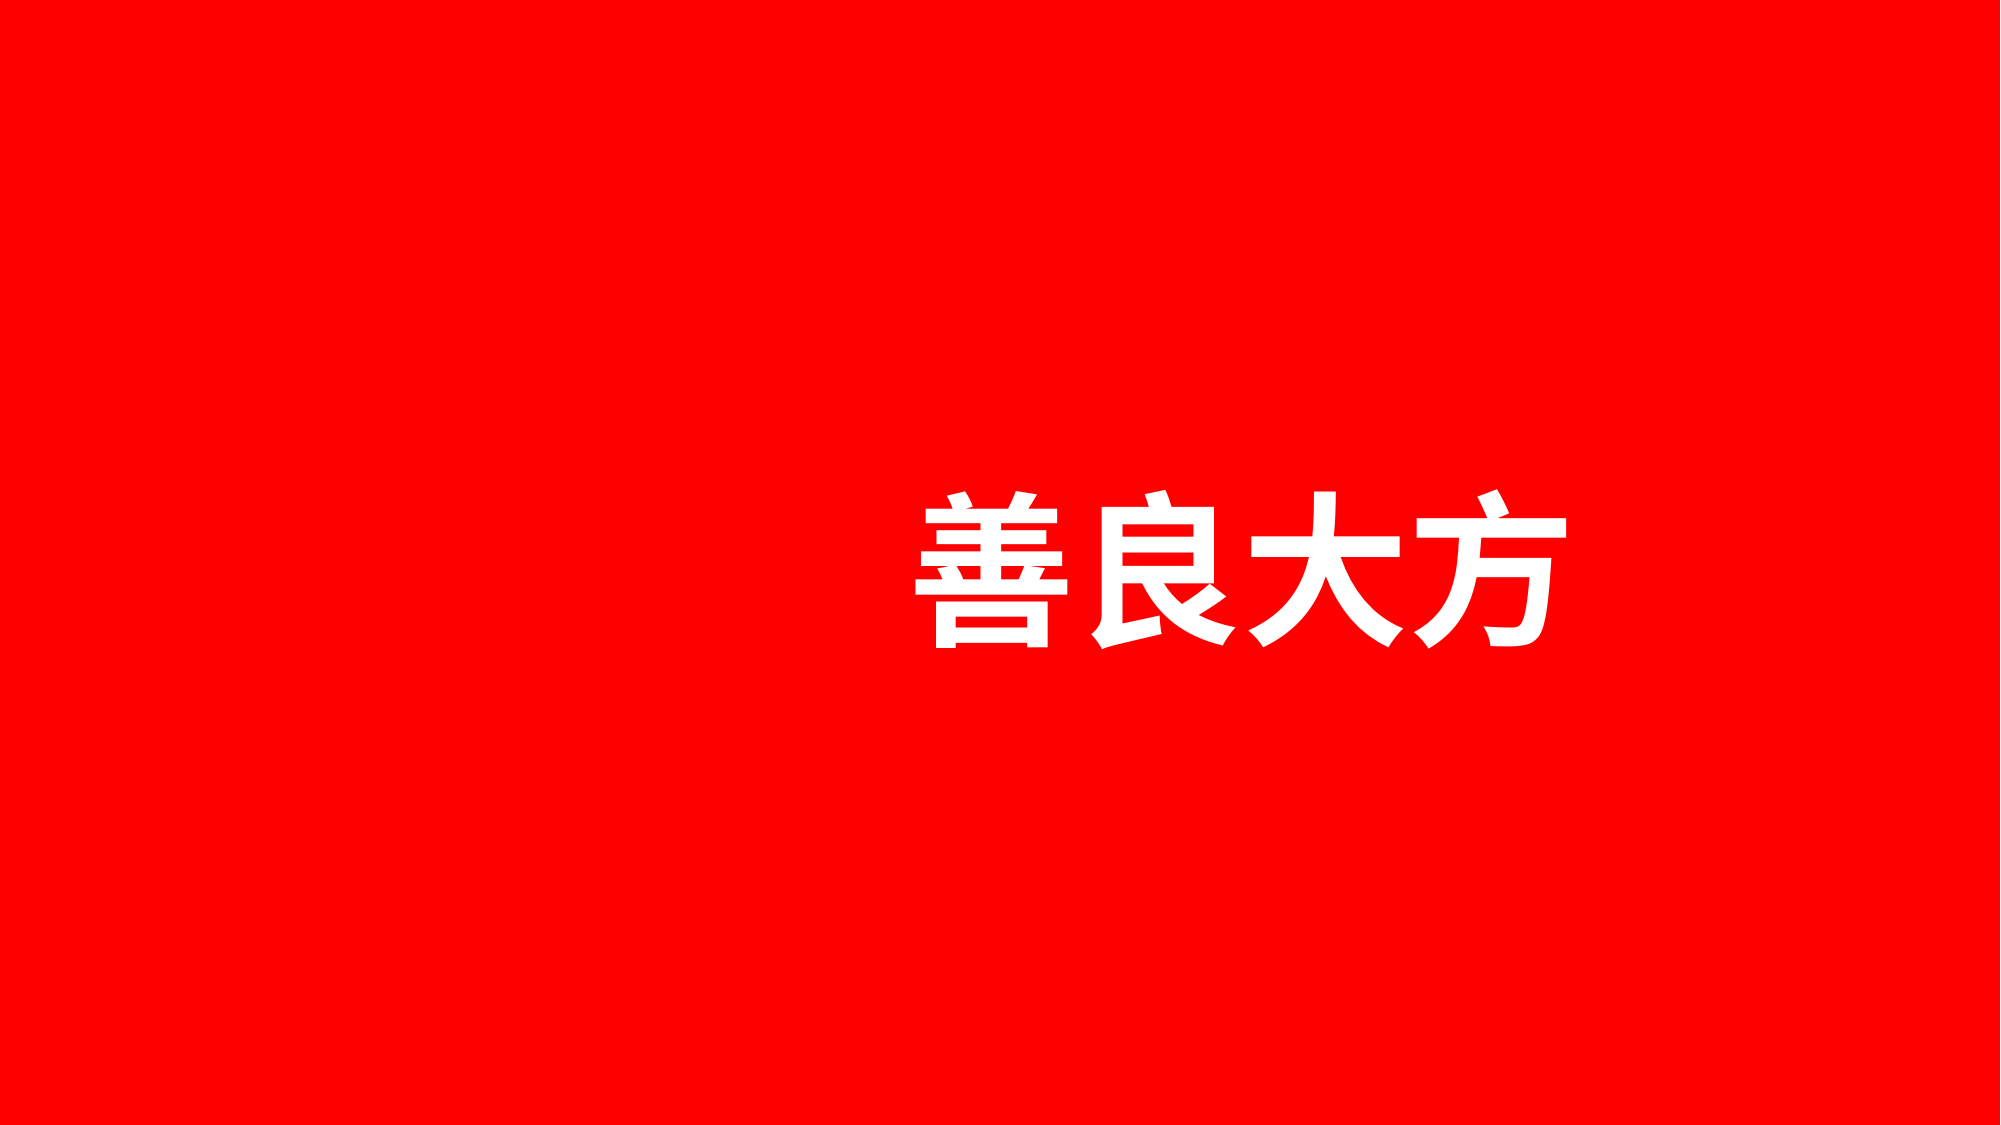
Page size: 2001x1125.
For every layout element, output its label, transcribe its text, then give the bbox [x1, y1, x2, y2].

text_box 善良大方 [893, 459, 1811, 675]
